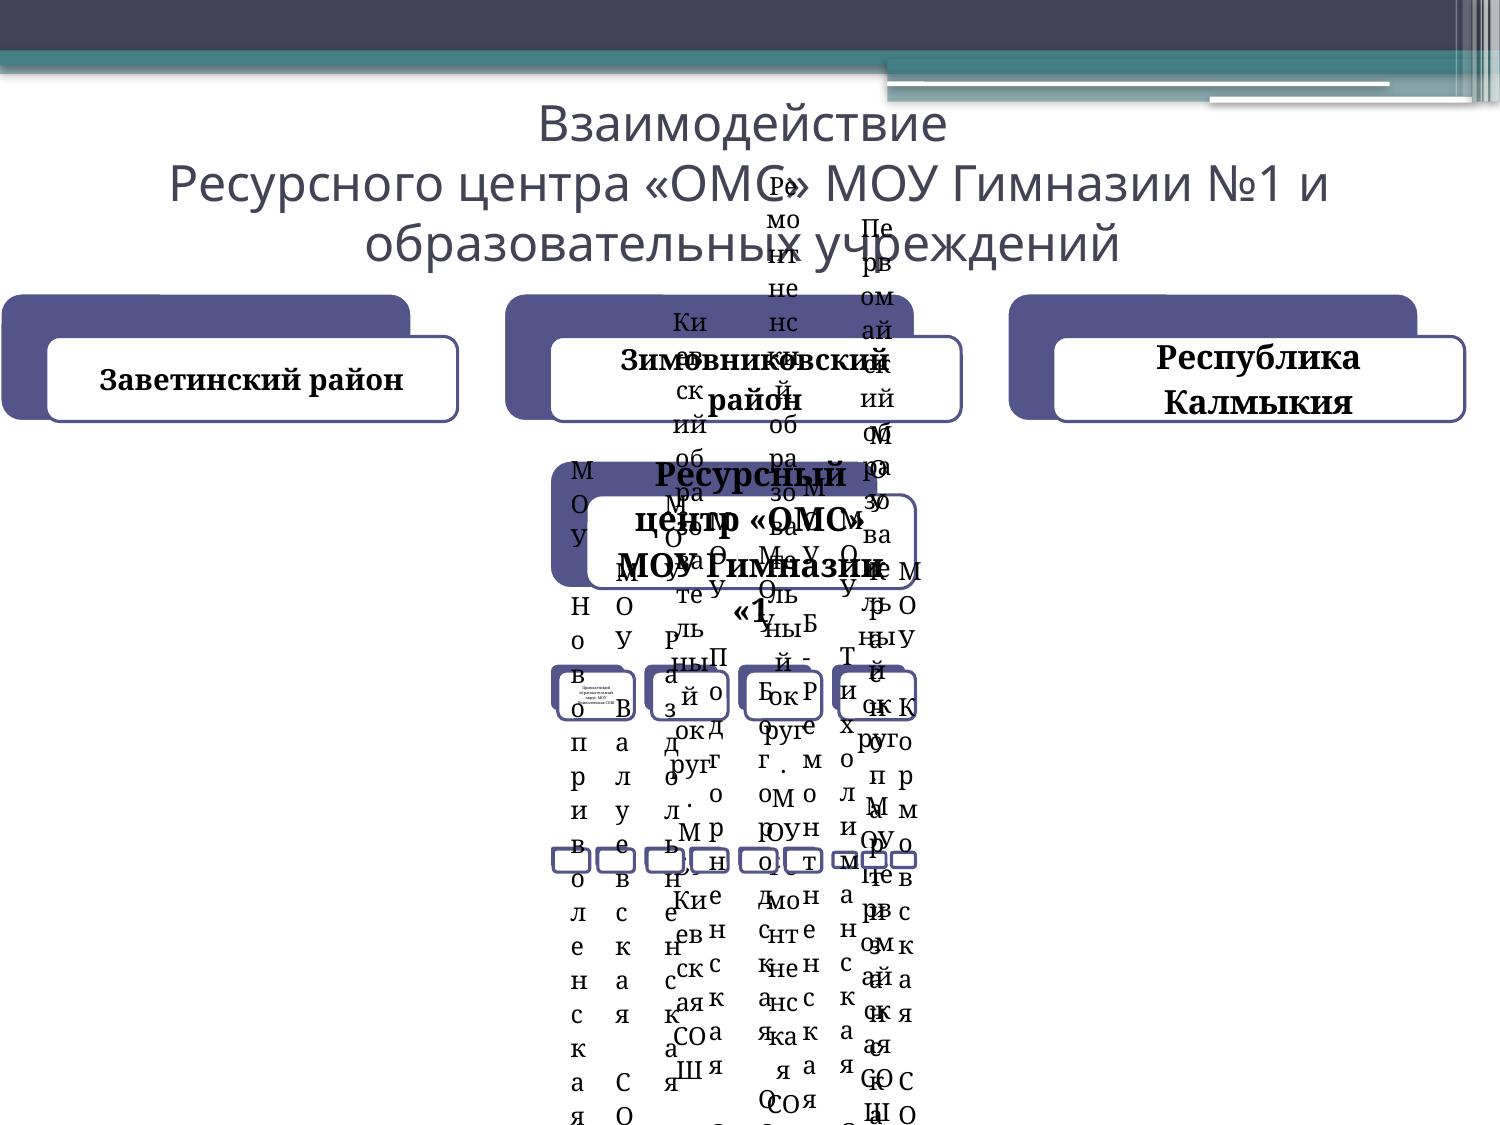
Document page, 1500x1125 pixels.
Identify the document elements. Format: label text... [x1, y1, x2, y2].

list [0, 292, 1466, 1091]
title Взаимодействие Ресурсного центра «ОМС» МОУ Гимназии №1 и образовательных учреждений [75, 58, 1425, 289]
